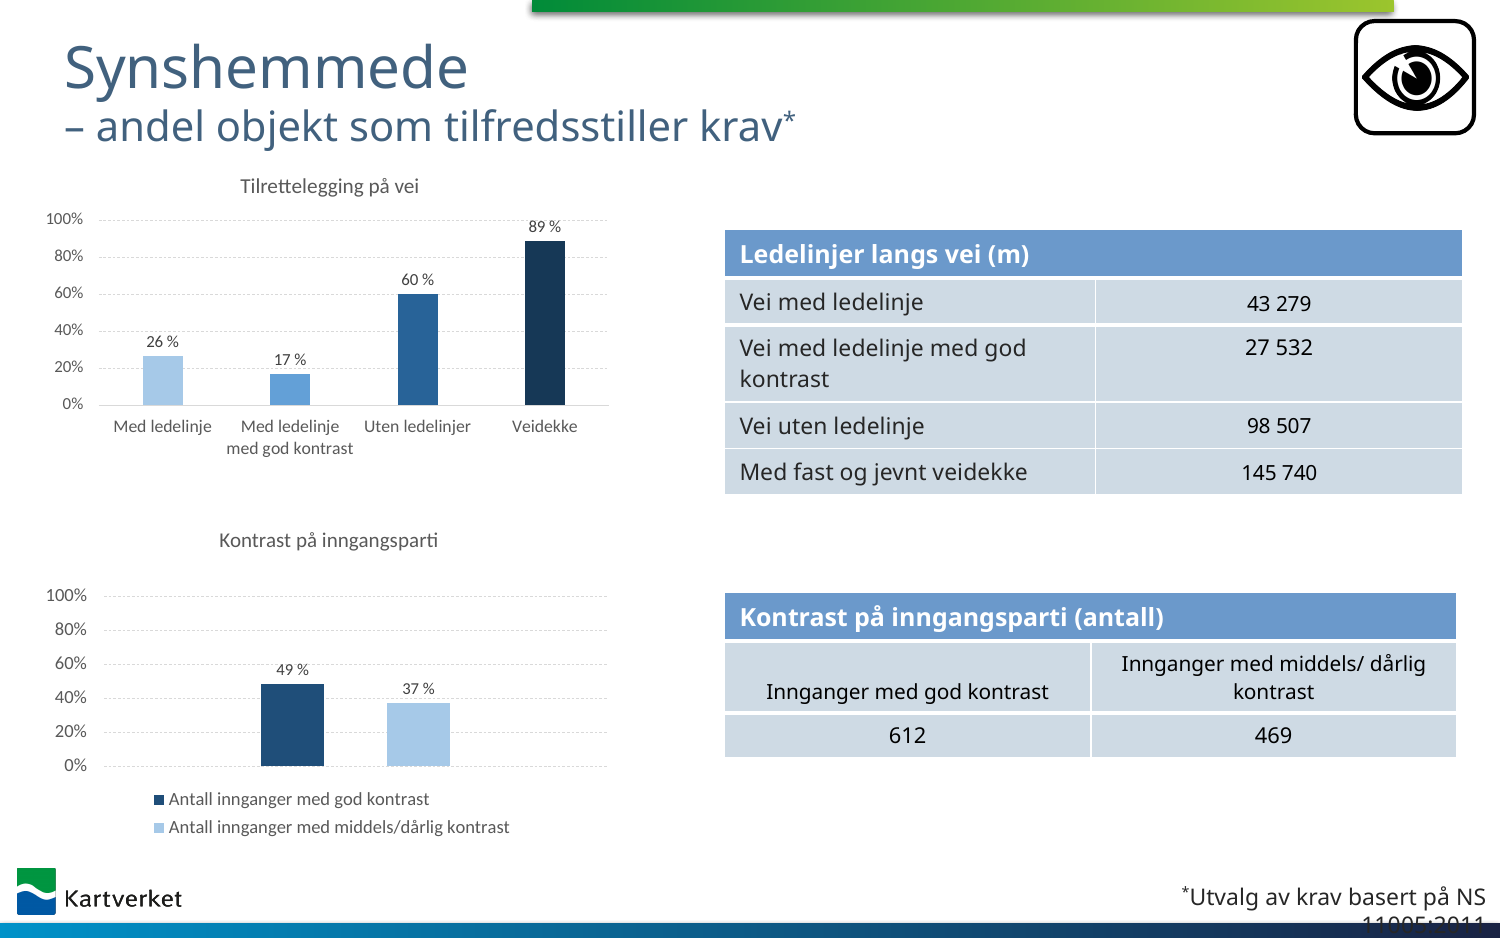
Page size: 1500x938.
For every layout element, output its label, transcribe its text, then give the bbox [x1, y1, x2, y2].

table_cell 98 507 [1096, 403, 1462, 448]
text_box Synshemmede – andel objekt som tilfredsstiller krav* [49, 24, 1431, 158]
picture [41, 520, 617, 846]
table_cell Innganger med god kontrast [725, 643, 1090, 711]
table_cell 27 532 [1096, 327, 1462, 401]
table_cell Innganger med middels/ dårlig kontrast [1092, 643, 1456, 711]
table_cell 43 279 [1096, 280, 1462, 323]
table_cell 145 740 [1096, 449, 1462, 494]
table_header Kontrast på inngangsparti (antall) [725, 593, 1456, 639]
table_cell 469 [1092, 715, 1456, 757]
table_cell Vei uten ledelinje [725, 403, 1095, 448]
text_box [1355, 20, 1475, 134]
table_cell 612 [725, 715, 1090, 757]
text_box *Utvalg av krav basert på NS 11005:2011 [1068, 873, 1500, 938]
table_cell Med fast og jevnt veidekke [725, 449, 1095, 494]
table_cell Vei med ledelinje med god kontrast [725, 327, 1095, 401]
table_header Ledelinjer langs vei (m) [725, 230, 1462, 276]
picture [41, 166, 619, 492]
table_cell Vei med ledelinje [725, 280, 1095, 323]
